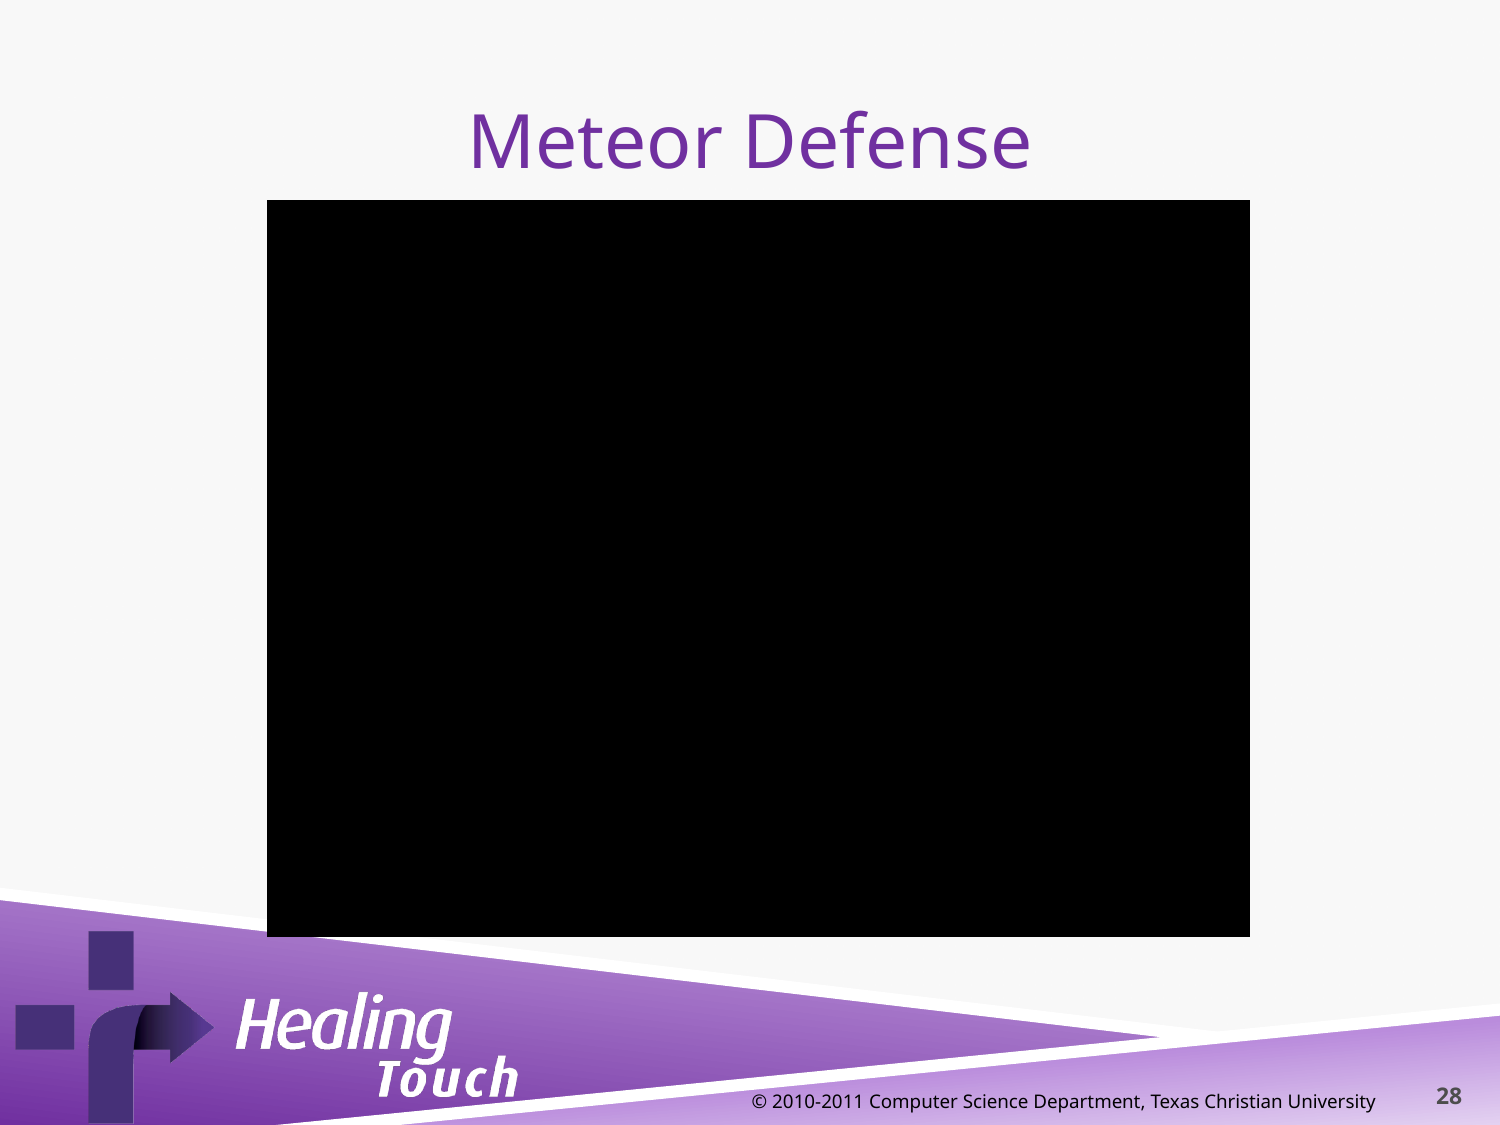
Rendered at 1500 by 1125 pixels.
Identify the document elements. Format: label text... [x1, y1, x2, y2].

slide_number © 2010-2011 Computer Science Department, Texas Christian University [737, 1052, 1375, 1113]
slide_number 28 [1387, 1052, 1463, 1113]
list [266, 199, 1251, 938]
picture [7, 927, 525, 1125]
title Meteor Defense [112, 45, 1388, 233]
